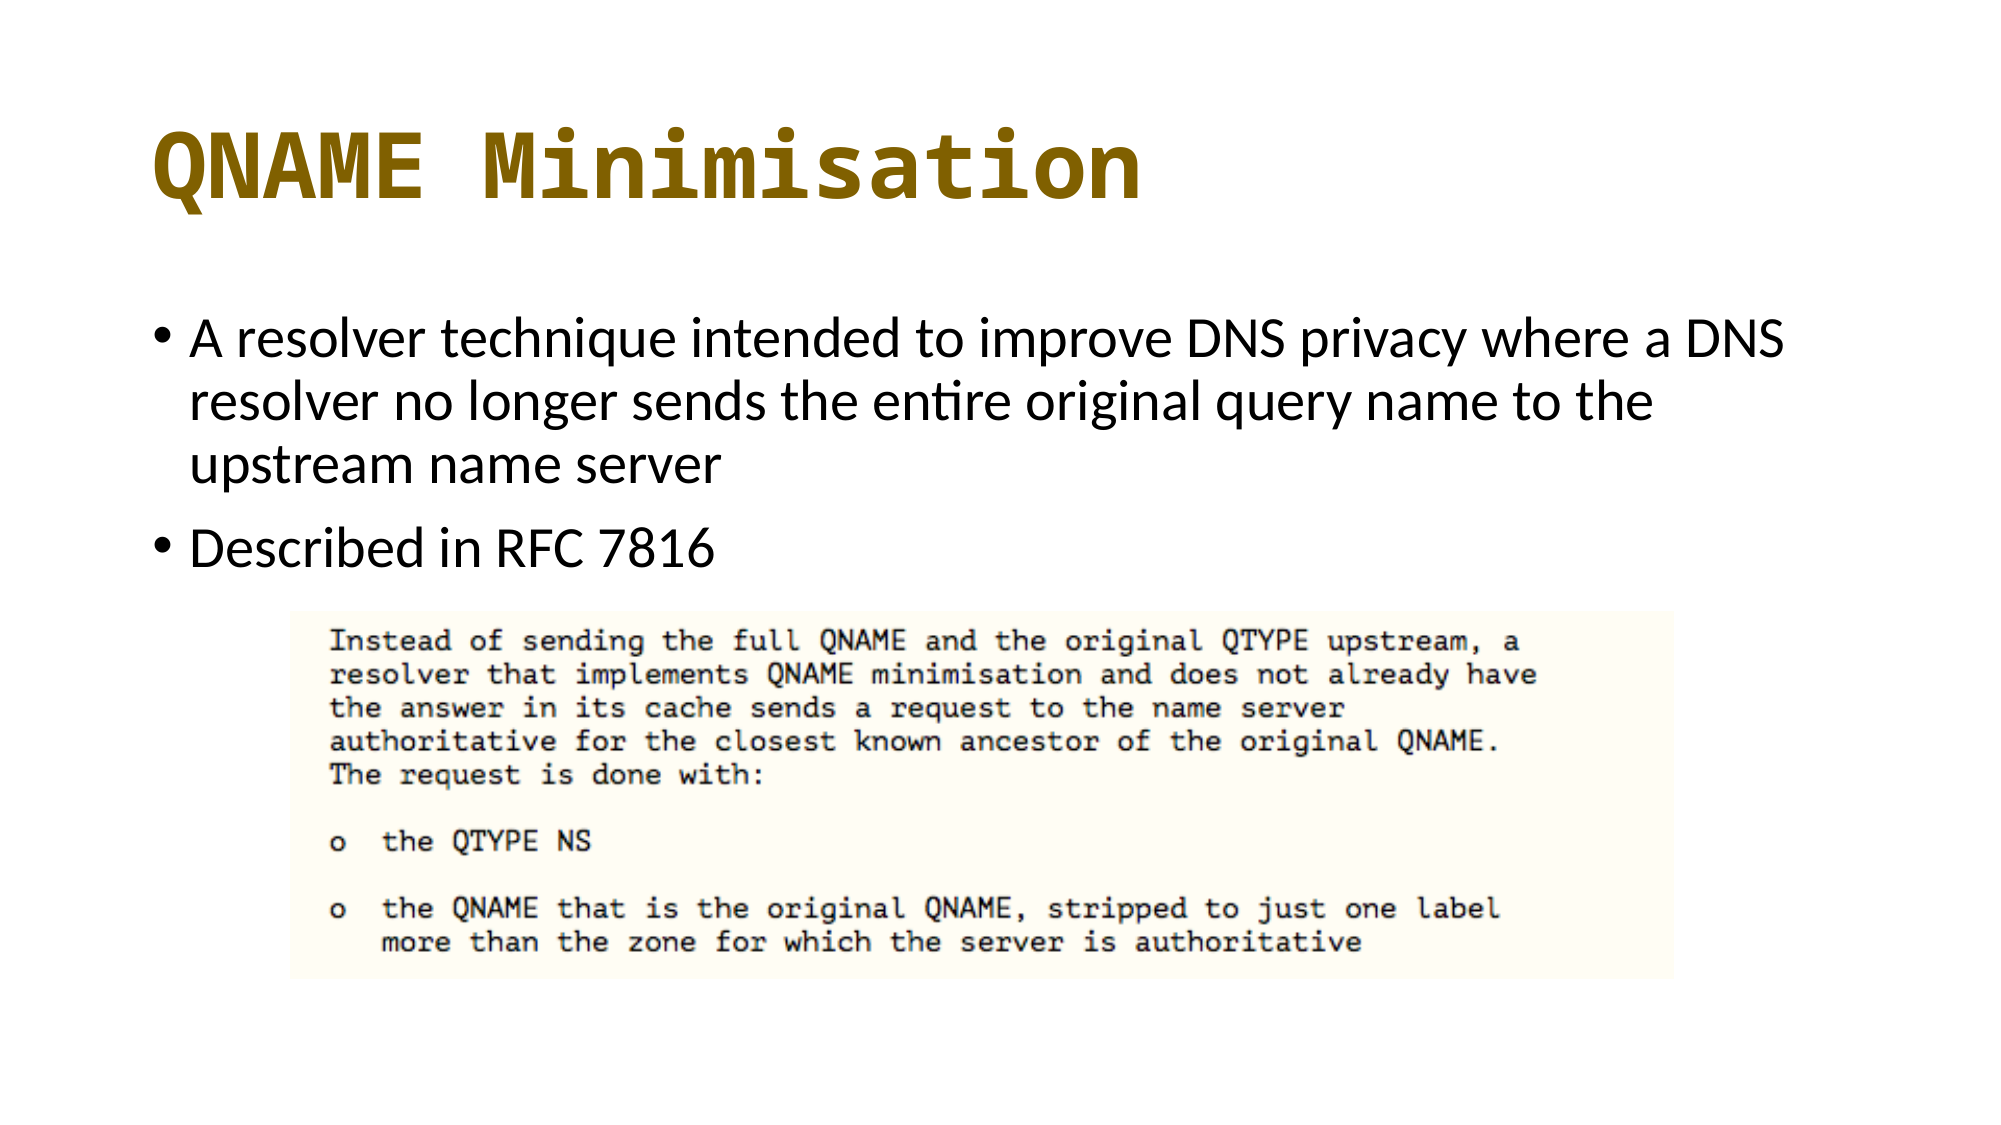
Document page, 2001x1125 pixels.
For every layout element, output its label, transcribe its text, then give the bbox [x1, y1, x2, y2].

picture [290, 611, 1674, 979]
list A resolver technique intended to improve DNS privacy where a DNS resolver no longer sends the entire original query name to the upstream name server Described in RFC 7816 [137, 299, 1863, 1014]
title QNAME Minimisation [137, 59, 1863, 278]
